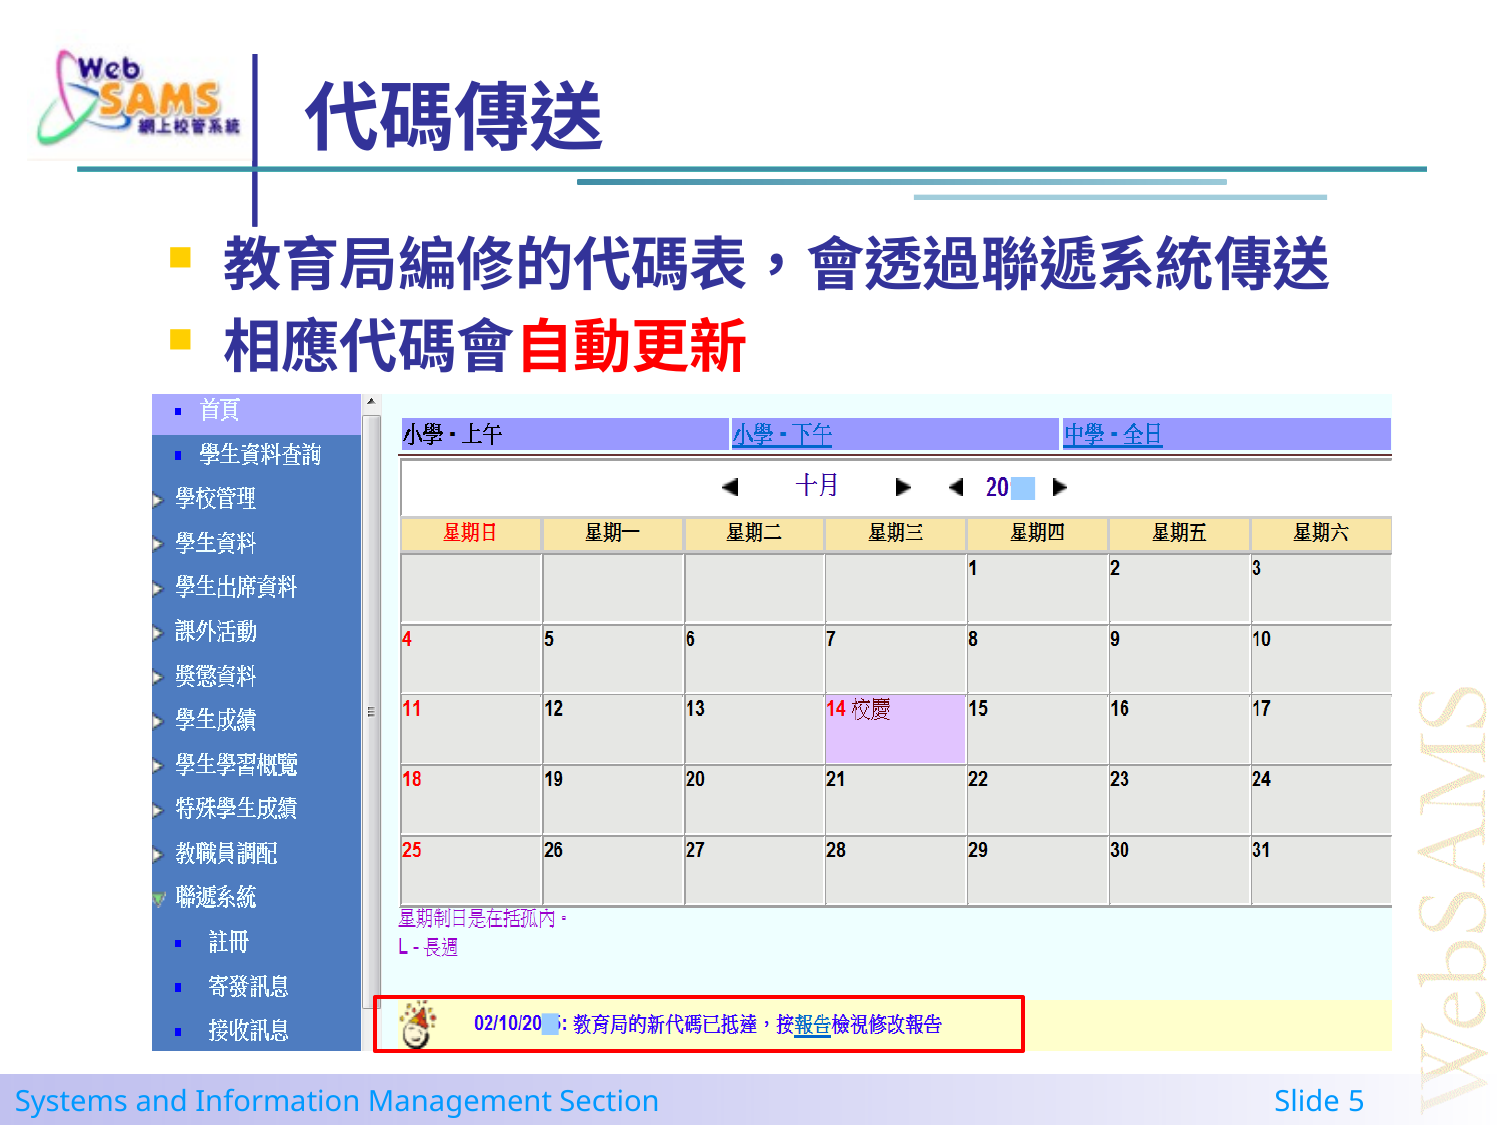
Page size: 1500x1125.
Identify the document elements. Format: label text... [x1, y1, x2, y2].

list 教育局編修的代碼表，會透過聯遞系統傳送 相應代碼會自動更新 [152, 220, 1425, 998]
title 代碼傳送 [289, 41, 1465, 167]
picture [152, 394, 1500, 1074]
picture [27, 29, 253, 161]
